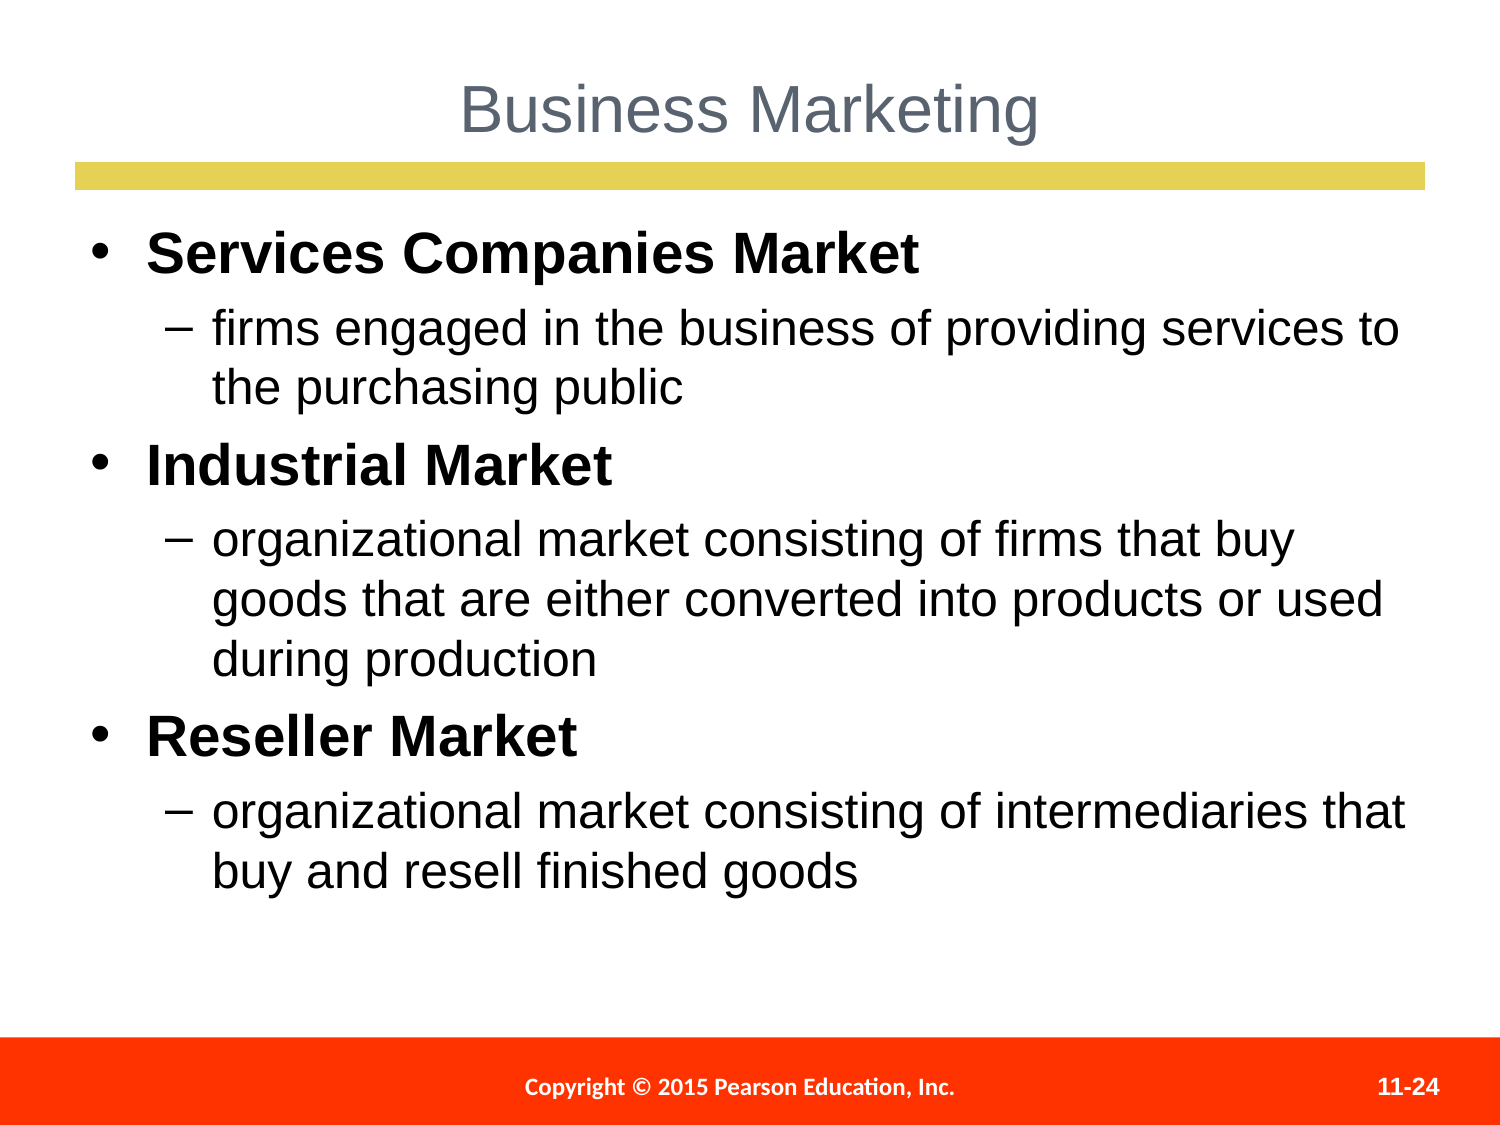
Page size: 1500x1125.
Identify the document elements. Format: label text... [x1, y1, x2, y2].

title Business Marketing [74, 12, 1426, 201]
list Services Companies Market firms engaged in the business of providing services to the purchasing public Industrial Market organizational market consisting of firms that buy goods that are either converted into products or used during production Reseller Market organizational market consisting of intermediaries that buy and resell finished goods [74, 207, 1426, 1013]
